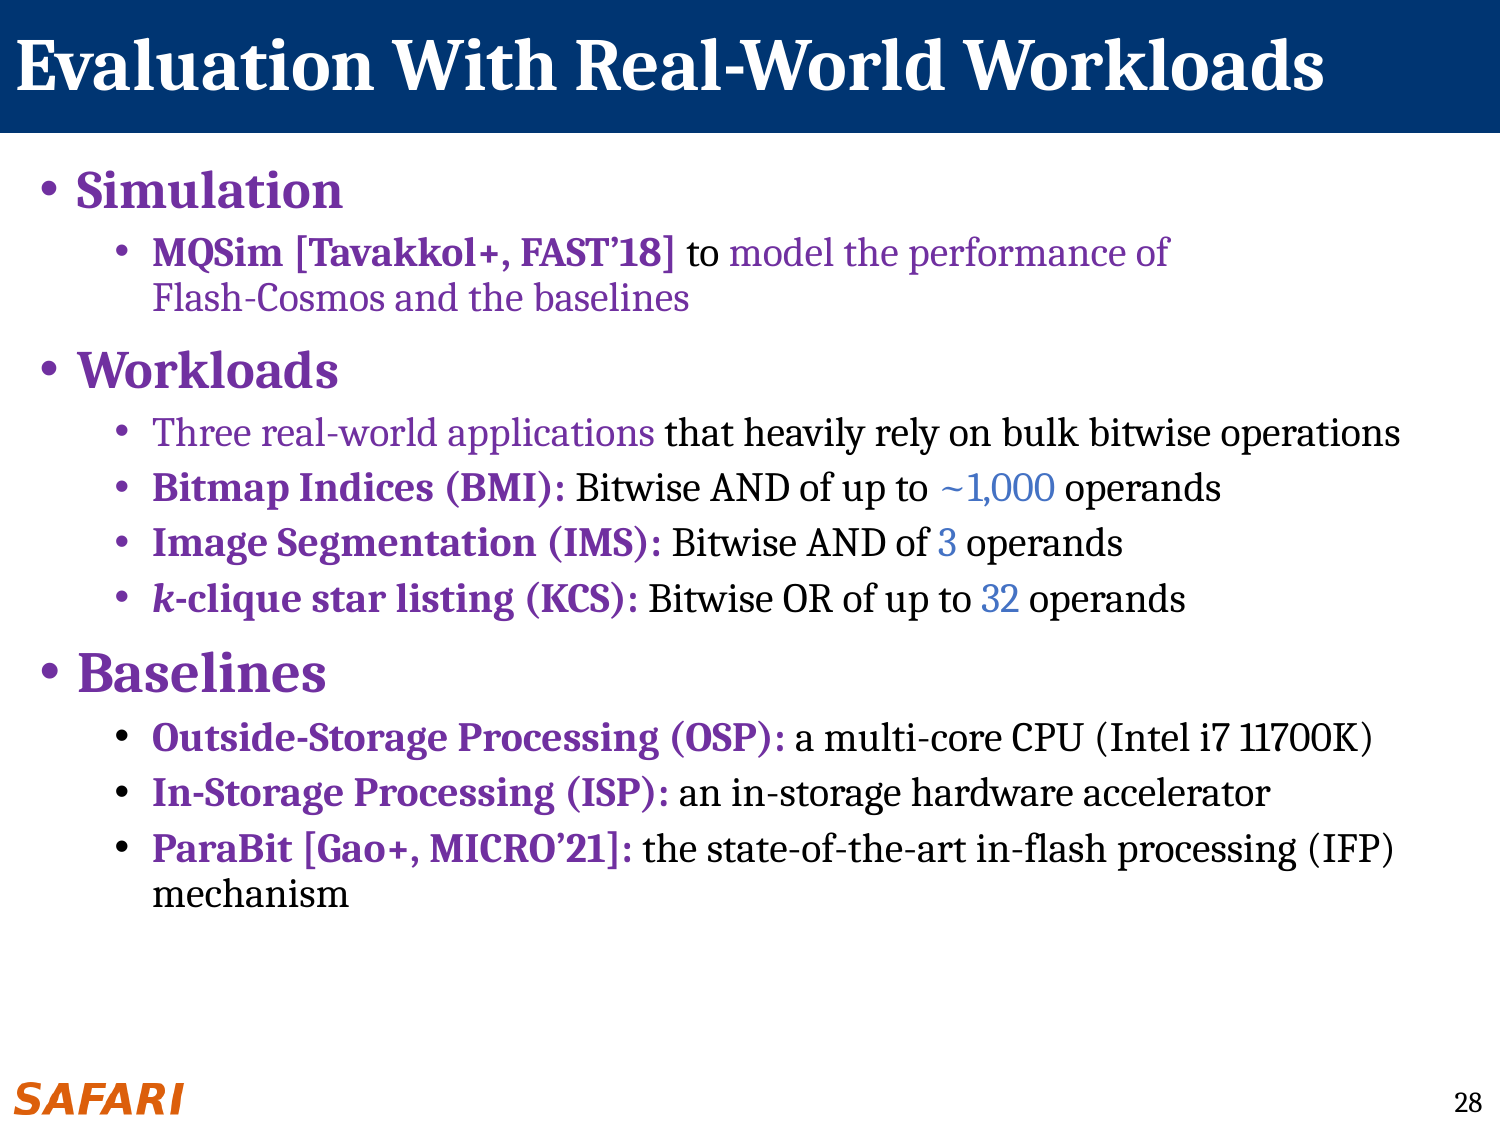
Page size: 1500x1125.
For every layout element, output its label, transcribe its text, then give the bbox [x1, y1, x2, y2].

list Simulation MQSim [Tavakkol+, FAST’18] to model the performance of Flash-Cosmos and the baselines Workloads Three real-world applications that heavily rely on bulk bitwise operations Bitmap Indices (BMI): Bitwise AND of up to ~1,000 operands Image Segmentation (IMS): Bitwise AND of 3 operands k-clique star listing (KCS): Bitwise OR of up to 32 operands Baselines Outside-Storage Processing (OSP): a multi-core CPU (Intel i7 11700K) In-Storage Processing (ISP): an in-storage hardware accelerator ParaBit [Gao+, MICRO’21]: the state-of-the-art in-flash processing (IFP) mechanism [24, 143, 1476, 1028]
text_box 28 [1366, 1075, 1498, 1125]
picture [12, 1073, 190, 1125]
title Evaluation With Real-World Workloads [0, 0, 1500, 133]
